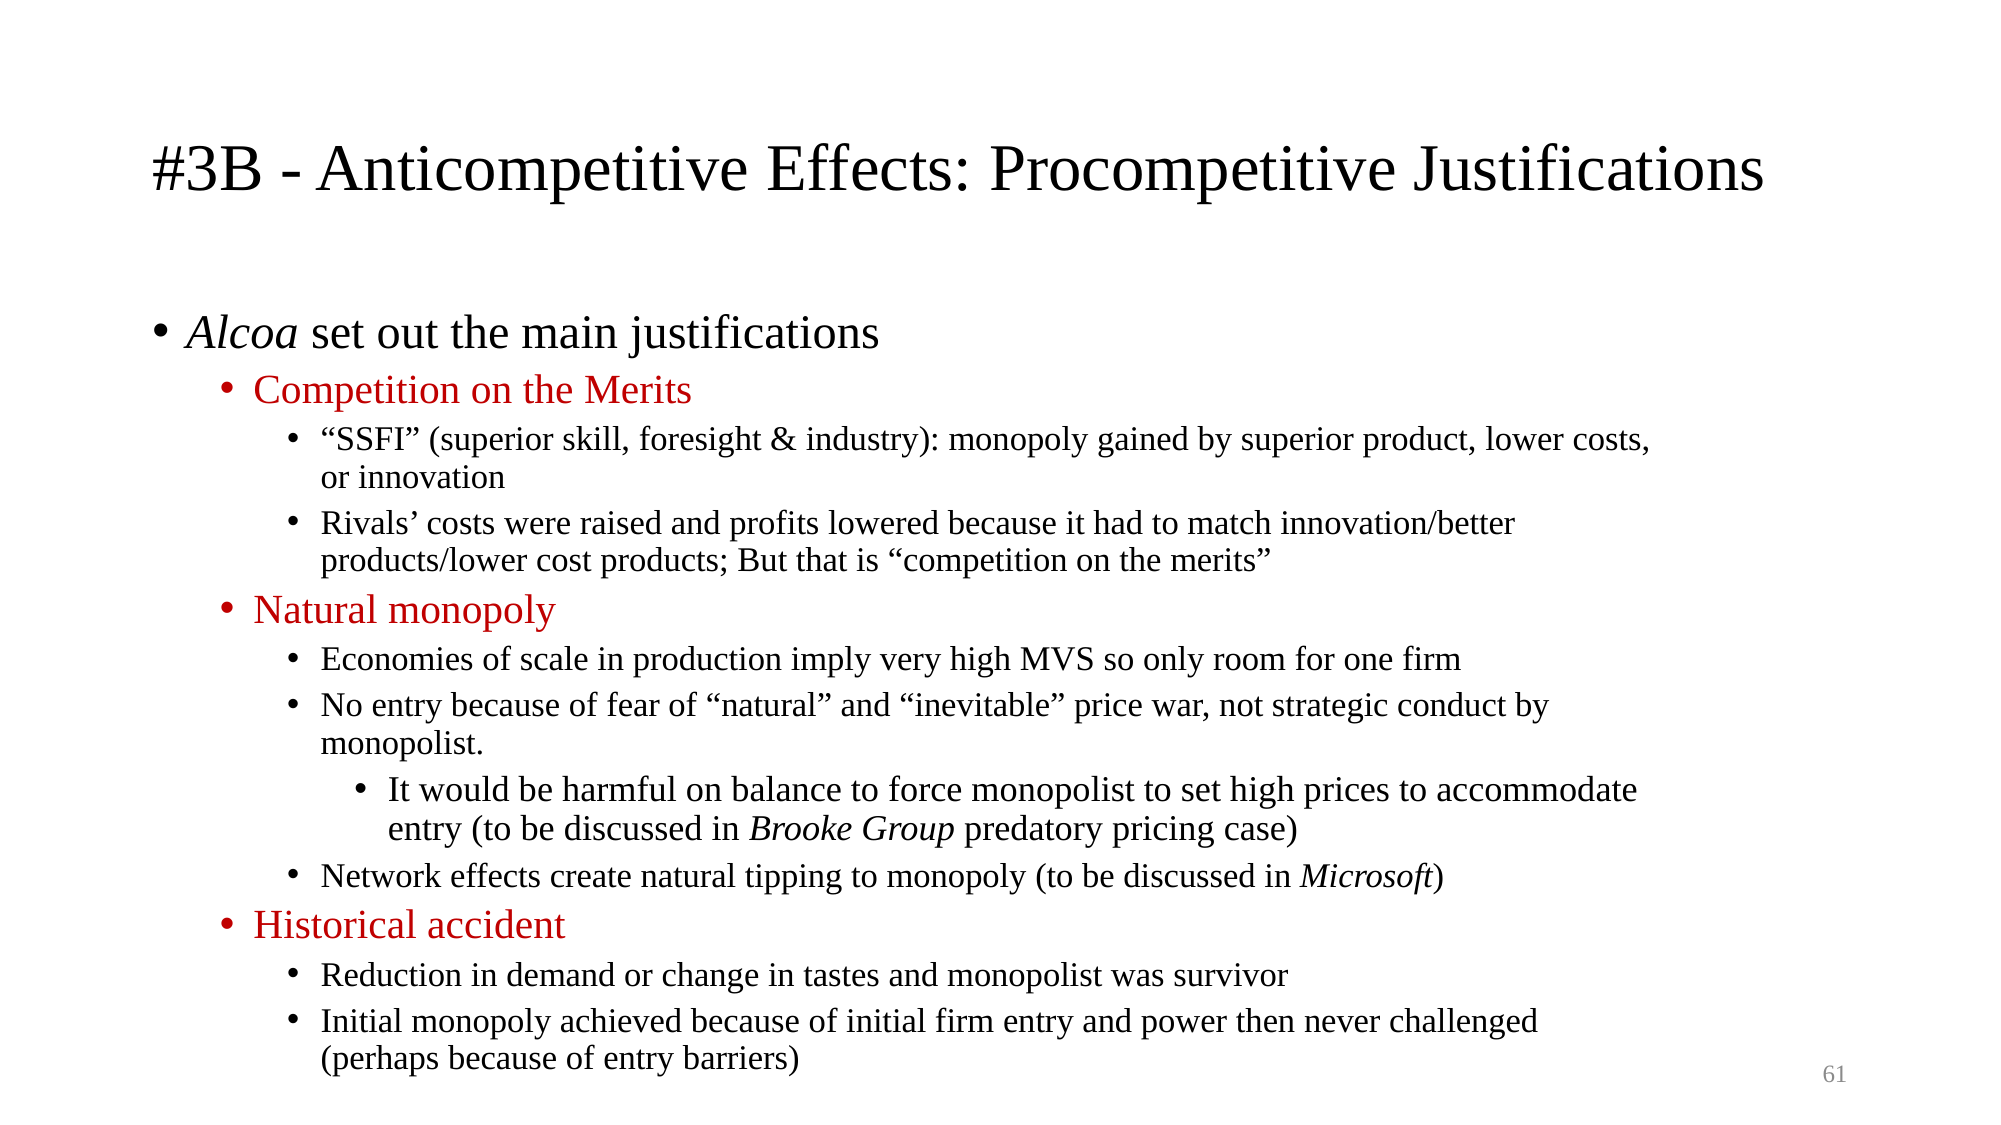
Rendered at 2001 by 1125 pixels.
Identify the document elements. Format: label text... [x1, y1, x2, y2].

slide_number 61 [1412, 1042, 1863, 1103]
list Alcoa set out the main justifications Competition on the Merits “SSFI” (superior skill, foresight & industry): monopoly gained by superior product, lower costs, or innovation Rivals’ costs were raised and profits lowered because it had to match innovation/better products/lower cost products; But that is “competition on the merits” Natural monopoly Economies of scale in production imply very high MVS so only room for one firm No entry because of fear of “natural” and “inevitable” price war, not strategic conduct by monopolist. It would be harmful on balance to force monopolist to set high prices to accommodate entry (to be discussed in Brooke Group predatory pricing case) Network effects create natural tipping to monopoly (to be discussed in Microsoft) Historical accident Reduction in demand or change in tastes and monopolist was survivor Initial monopoly achieved because of initial firm entry and power then never challenged (perhaps because of entry barriers) [137, 299, 1674, 1092]
title #3B - Anticompetitive Effects: Procompetitive Justifications [137, 59, 1863, 278]
